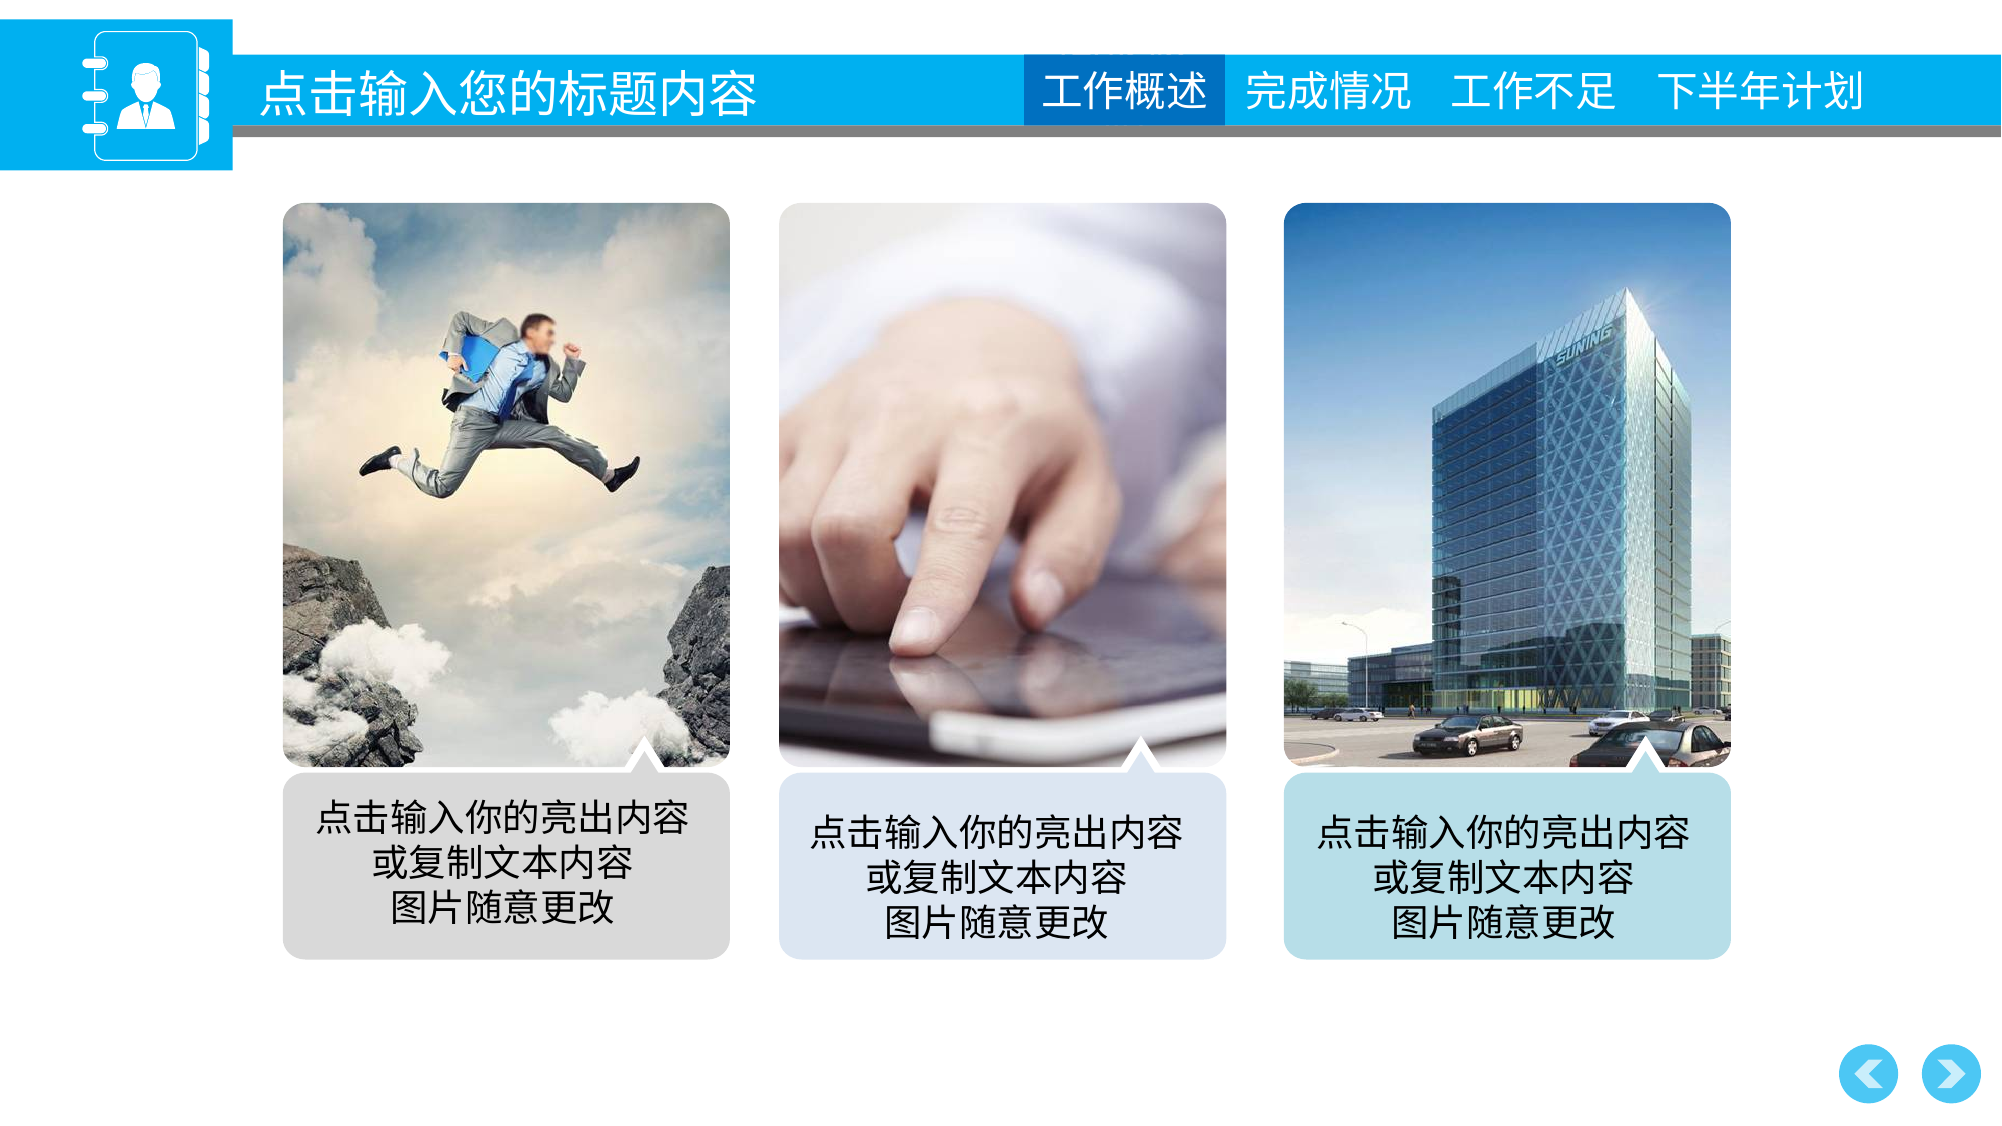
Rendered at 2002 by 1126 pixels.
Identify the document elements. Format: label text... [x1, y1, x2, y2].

text_box [0, 17, 235, 172]
text_box [1283, 751, 1731, 960]
text_box [779, 751, 1227, 960]
text_box 点击输入您的标题内容 [243, 54, 774, 130]
text_box 点击输入你的亮出内容 或复制文本内容 图片随意更改 [1294, 801, 1713, 952]
text_box 点击输入你的亮出内容 或复制文本内容 图片随意更改 [787, 801, 1206, 952]
text_box [779, 202, 1227, 768]
text_box [282, 202, 730, 768]
text_box [282, 751, 730, 960]
text_box 点击输入你的亮出内容 或复制文本内容 图片随意更改 [293, 787, 712, 937]
text_box [1283, 202, 1731, 768]
text_box [82, 31, 210, 161]
